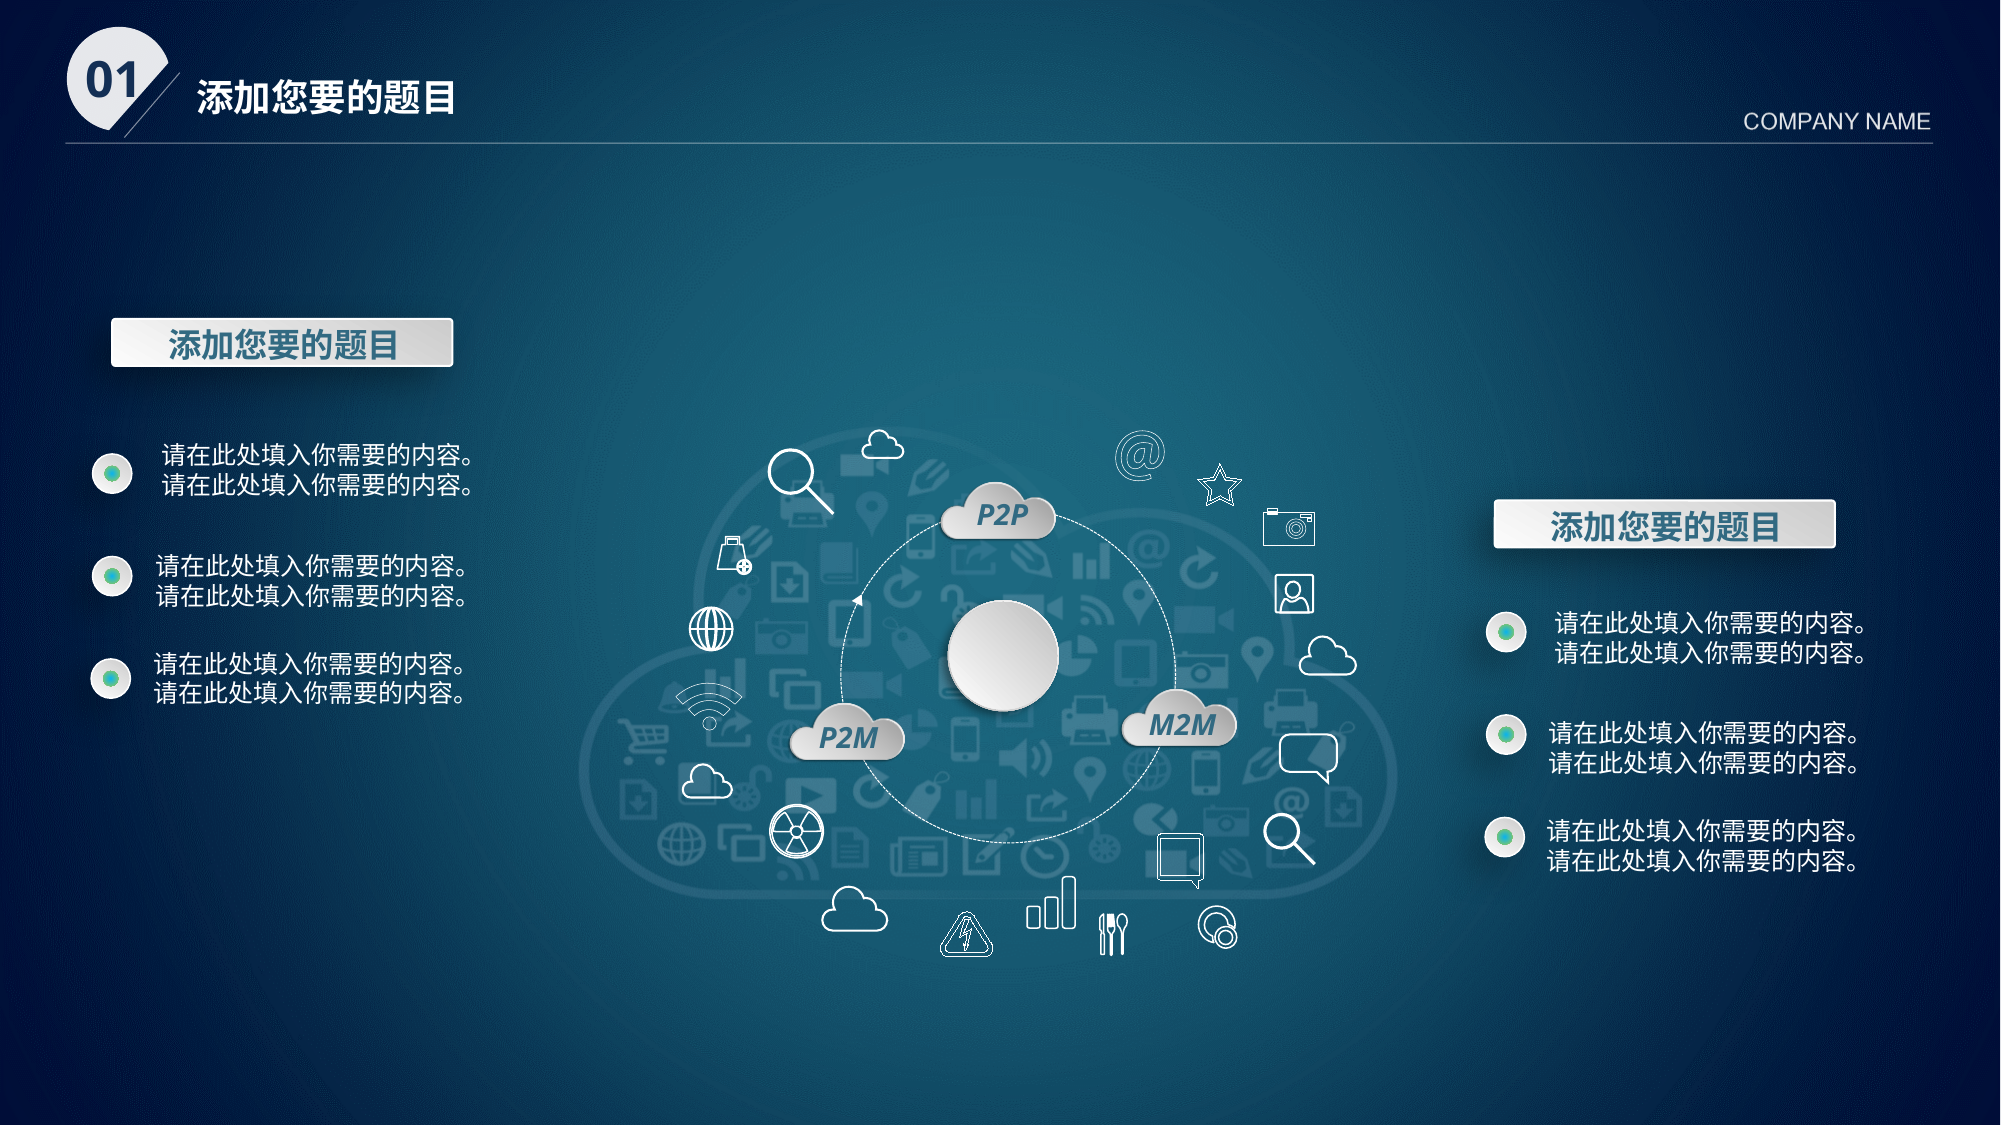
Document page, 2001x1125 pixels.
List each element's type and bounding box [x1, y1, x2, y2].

text_box [91, 640, 496, 717]
text_box [936, 480, 1057, 543]
text_box [940, 911, 993, 957]
text_box [92, 432, 504, 509]
text_box [1099, 913, 1128, 956]
text_box [1486, 600, 1897, 676]
text_box [1275, 574, 1314, 613]
text_box [1117, 687, 1238, 750]
text_box [785, 701, 906, 764]
text_box [1494, 497, 1835, 552]
text_box [689, 607, 733, 651]
text_box [840, 508, 1176, 843]
text_box [1485, 808, 1889, 885]
text_box [1263, 508, 1315, 546]
text_box [112, 315, 453, 371]
text_box [1198, 906, 1237, 949]
text_box [1264, 814, 1315, 865]
text_box [769, 803, 825, 864]
text_box [92, 542, 498, 619]
text_box [769, 449, 834, 514]
picture [0, 0, 2001, 1125]
text_box [1027, 876, 1076, 929]
text_box [1486, 710, 1890, 787]
text_box [717, 536, 752, 575]
text_box [675, 666, 743, 731]
